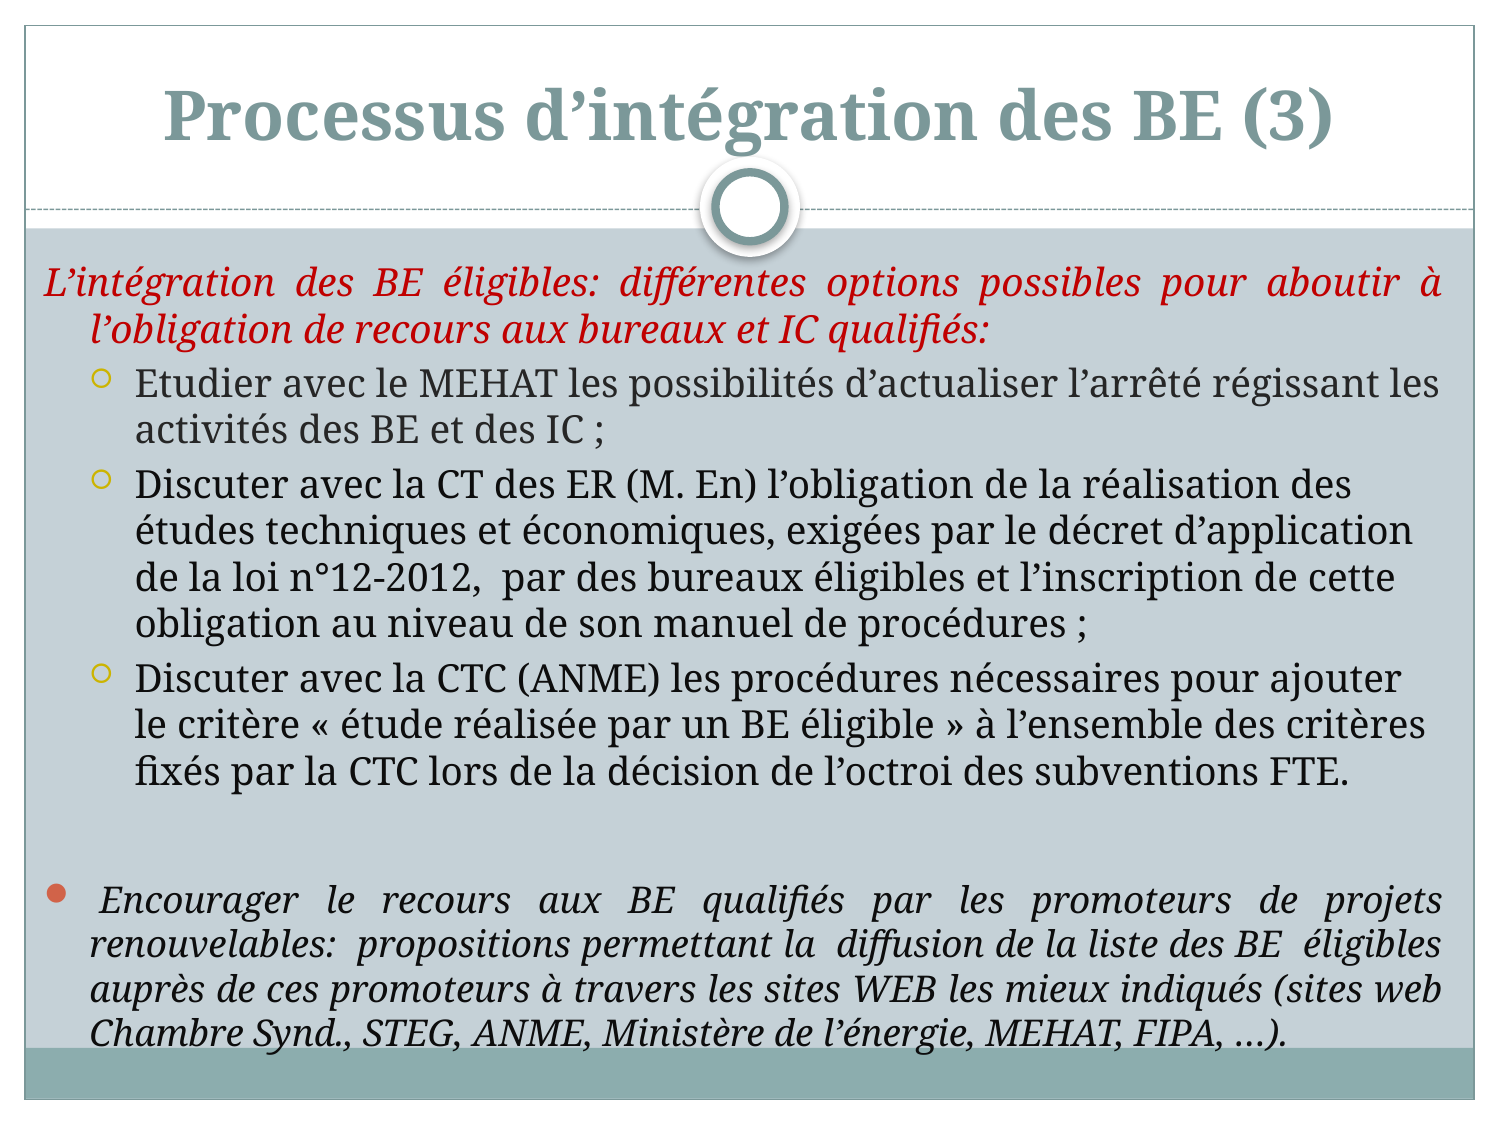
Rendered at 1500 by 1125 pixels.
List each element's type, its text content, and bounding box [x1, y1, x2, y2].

list L’intégration des BE éligibles: différentes options possibles pour aboutir à l’obligation de recours aux bureaux et IC qualifiés: Etudier avec le MEHAT les possibilités d’actualiser l’arrêté régissant les activités des BE et des IC ; Discuter avec la CT des ER (M. En) l’obligation de la réalisation des études techniques et économiques, exigées par le décret d’application de la loi n°12-2012, par des bureaux éligibles et l’inscription de cette obligation au niveau de son manuel de procédures ; Discuter avec la CTC (ANME) les procédures nécessaires pour ajouter le critère « étude réalisée par un BE éligible » à l’ensemble des critères fixés par la CTC lors de la décision de l’octroi des subventions FTE. Encourager le recours aux BE qualifiés par les promoteurs de projets renouvelables: propositions permettant la diffusion de la liste des BE éligibles auprès de ces promoteurs à travers les sites WEB les mieux indiqués (sites web Chambre Synd., STEG, ANME, Ministère de l’énergie, MEHAT, FIPA, …). [29, 250, 1459, 1071]
title Processus d’intégration des BE (3) [49, 37, 1450, 162]
